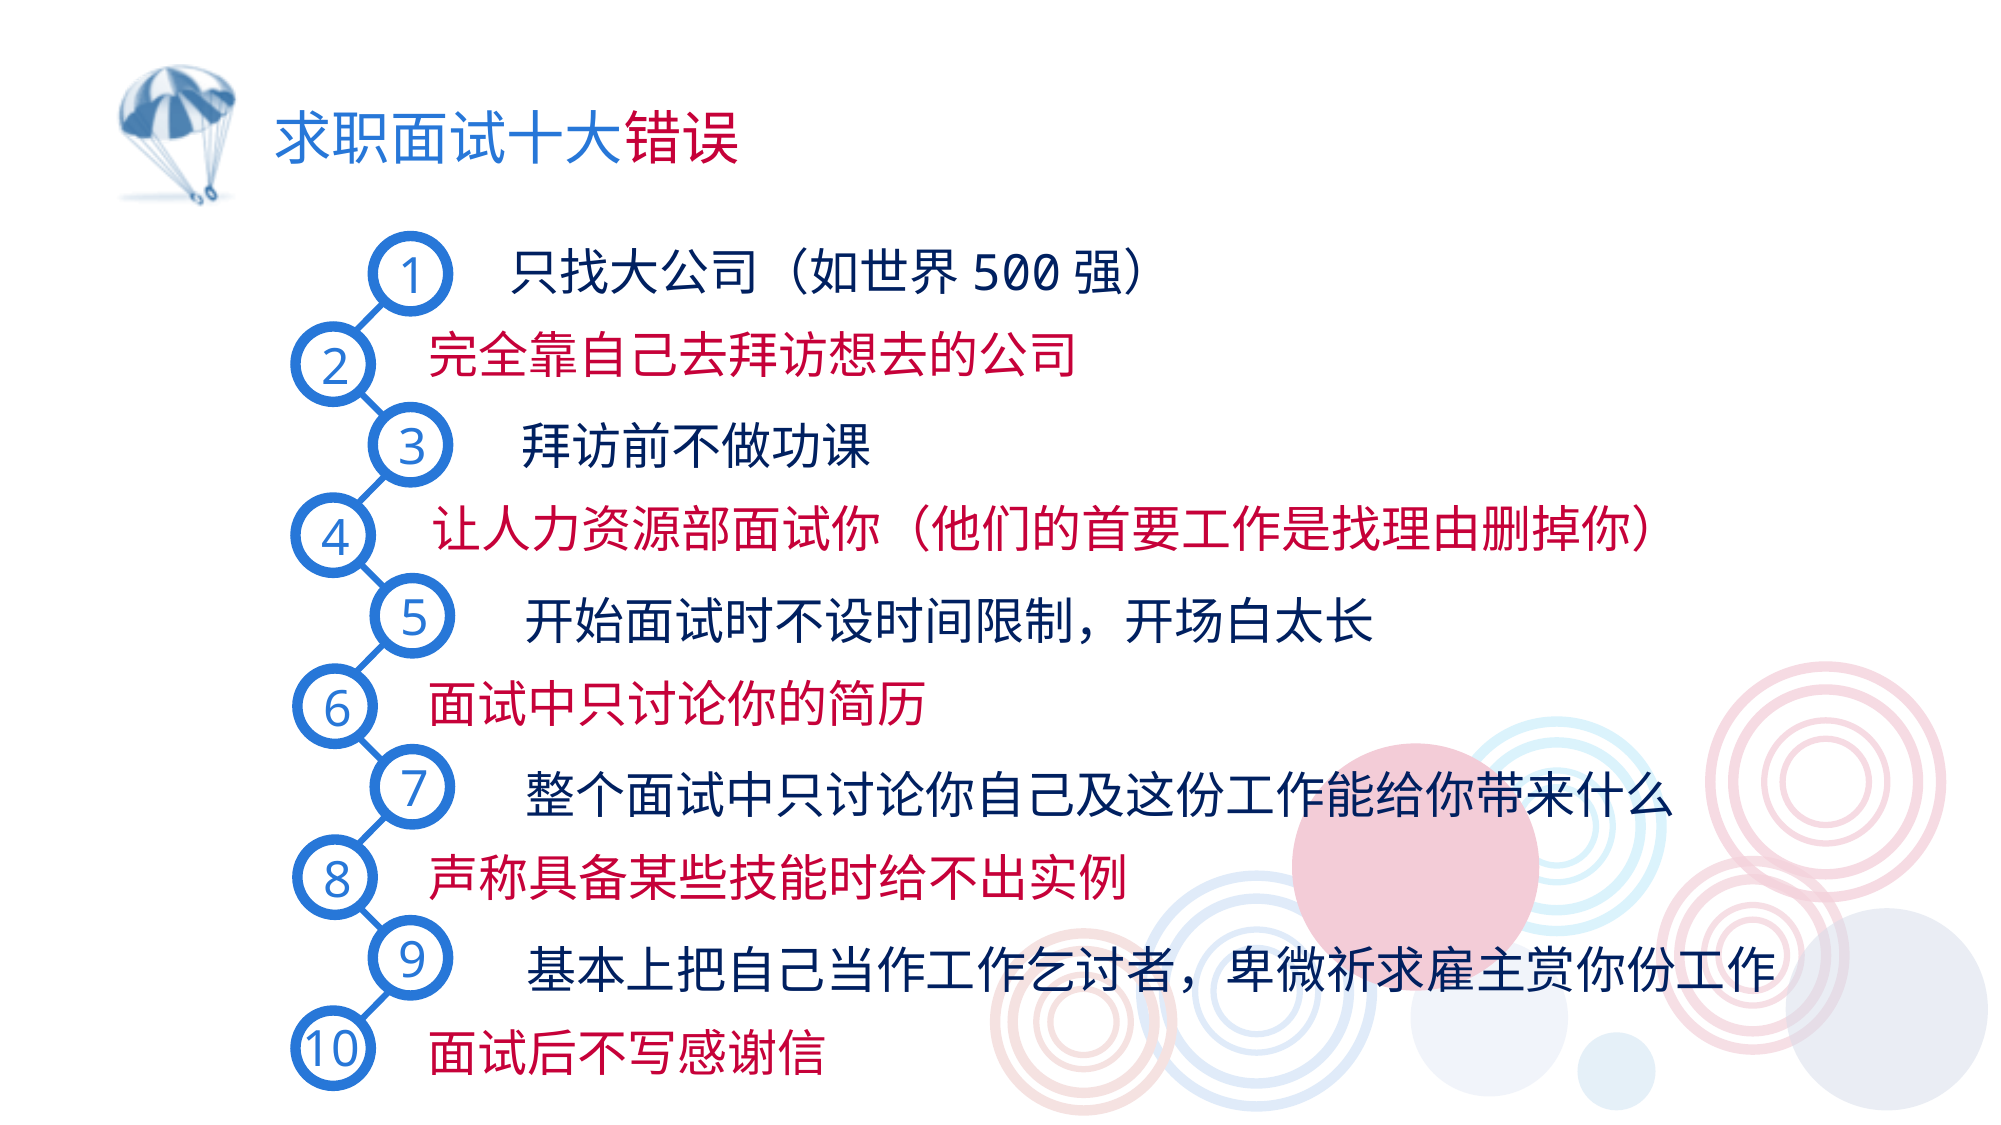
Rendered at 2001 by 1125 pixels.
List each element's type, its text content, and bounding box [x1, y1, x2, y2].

text_box 开始面试时不设时间限制，开场白太长 [509, 581, 1390, 657]
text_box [283, 235, 450, 1086]
text_box 基本上把自己当作工作乞讨者，卑微祈求雇主赏你份工作 [511, 931, 1791, 1006]
text_box 完全靠自己去拜访想去的公司 [450, 315, 1094, 391]
text_box 只找大公司（如世界500强） [494, 232, 1188, 308]
text_box 求职面试十大错误 [259, 94, 755, 179]
text_box 面试中只讨论你的简历 [450, 664, 943, 740]
text_box 让人力资源部面试你（他们的首要工作是找理由删掉你） [450, 490, 1697, 566]
text_box 面试后不写感谢信 [412, 1014, 842, 1089]
picture [104, 61, 257, 213]
text_box 声称具备某些技能时给不出实例 [450, 839, 1144, 915]
text_box 整个面试中只讨论你自己及这份工作能给你带来什么 [510, 756, 1691, 832]
text_box 拜访前不做功课 [506, 407, 887, 483]
